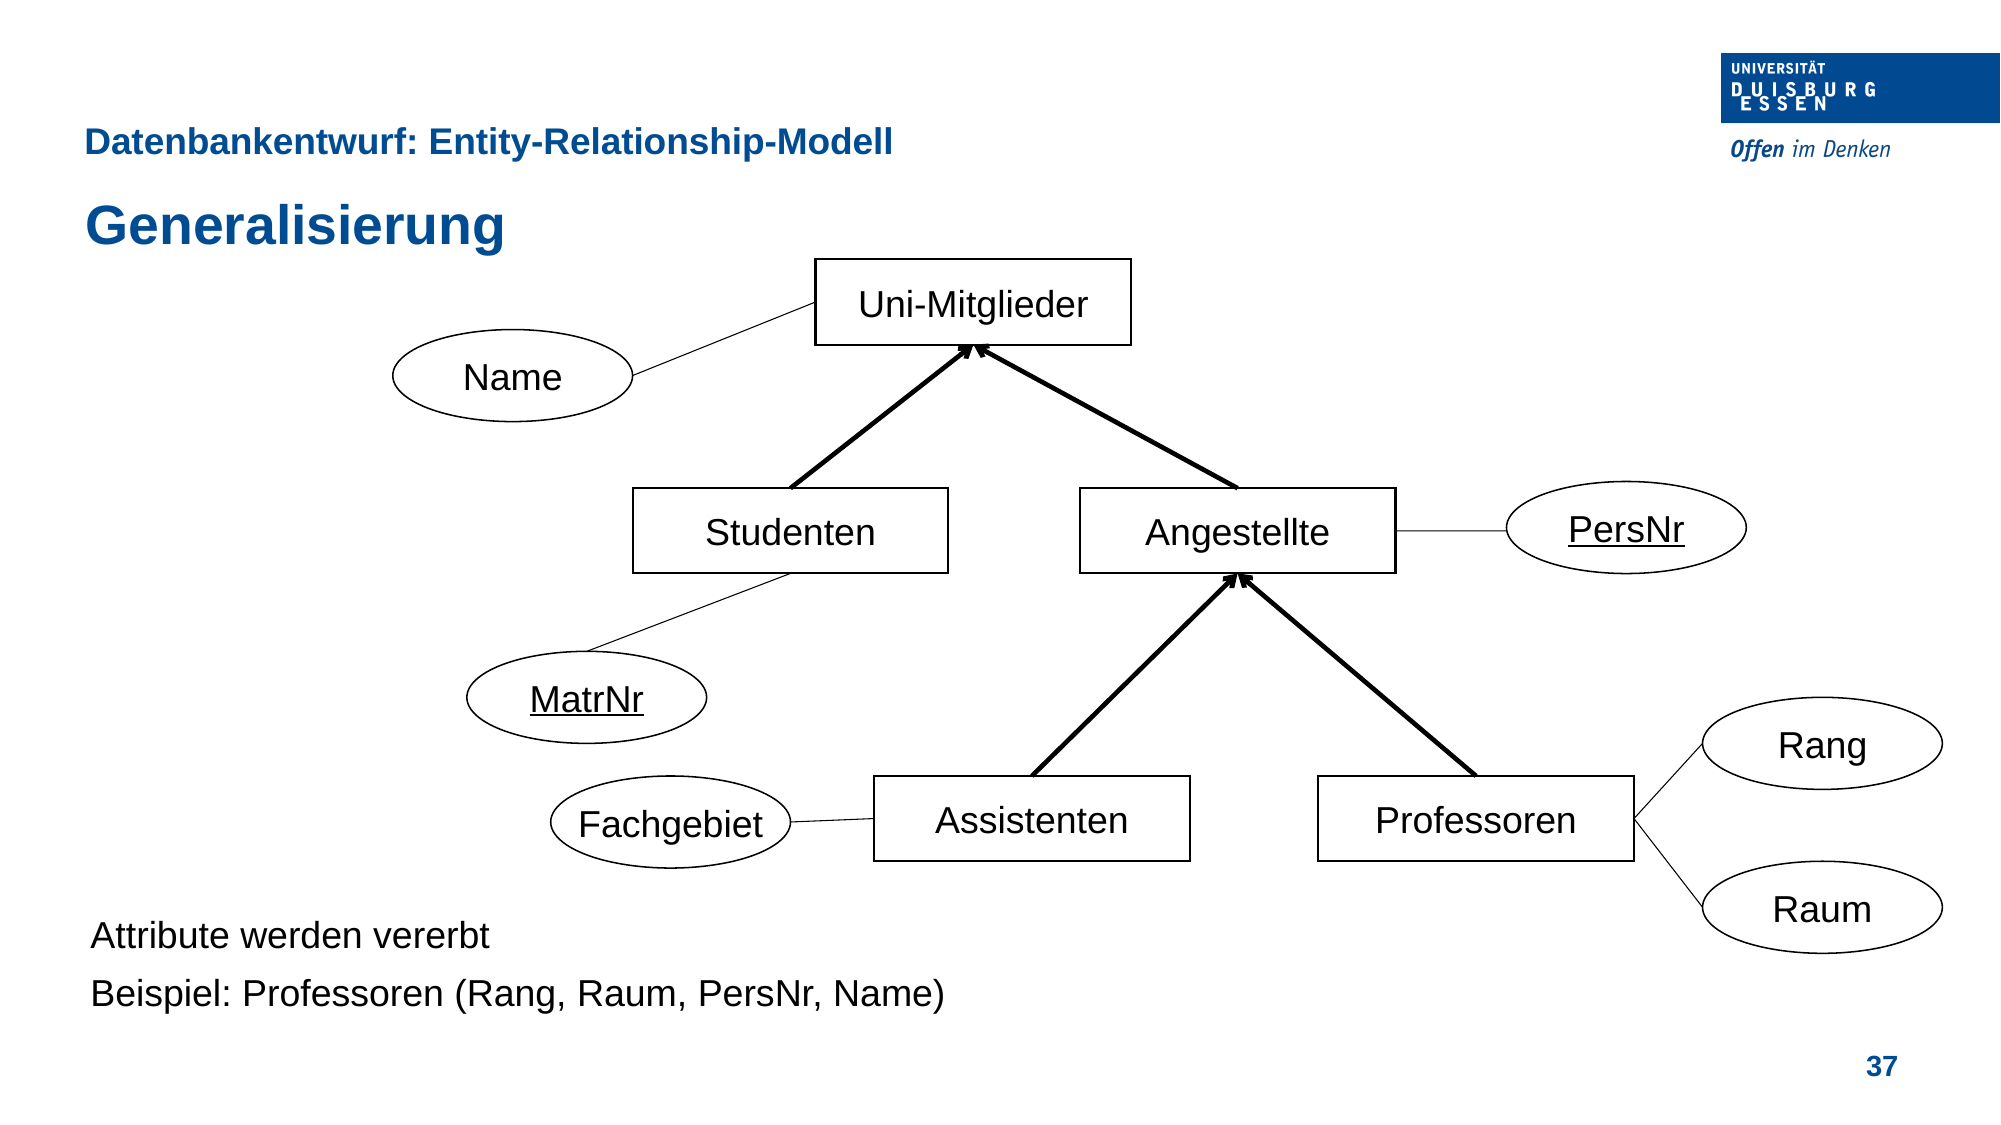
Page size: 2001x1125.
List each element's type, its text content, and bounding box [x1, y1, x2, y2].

text_box Studenten [632, 487, 949, 574]
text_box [632, 301, 816, 376]
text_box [790, 818, 874, 822]
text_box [1031, 573, 1238, 776]
text_box Raum [1701, 860, 1944, 955]
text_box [1238, 573, 1477, 776]
text_box MatrNr [465, 650, 708, 745]
text_box PersNr [1505, 480, 1748, 575]
text_box Fachgebiet [549, 774, 792, 870]
text_box Rang [1701, 696, 1944, 791]
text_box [1634, 743, 1703, 818]
text_box Name [391, 328, 634, 423]
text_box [974, 344, 1238, 489]
picture [1721, 53, 2000, 162]
text_box Assistenten [873, 775, 1191, 862]
text_box Professoren [1317, 775, 1634, 862]
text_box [790, 344, 974, 489]
text_box Uni-Mitglieder [814, 258, 1132, 344]
list Attribute werden vererbt Beispiel: Professoren (Rang, Raum, PersNr, Name) [84, 903, 1823, 1040]
text_box Angestellte [1079, 487, 1397, 573]
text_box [586, 573, 791, 652]
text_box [1634, 818, 1703, 908]
list Datenbankentwurf: Entity-Relationship-Modell [84, 122, 1692, 163]
list Generalisierung [85, 189, 1694, 265]
slide_number 37 [1677, 1039, 1914, 1081]
